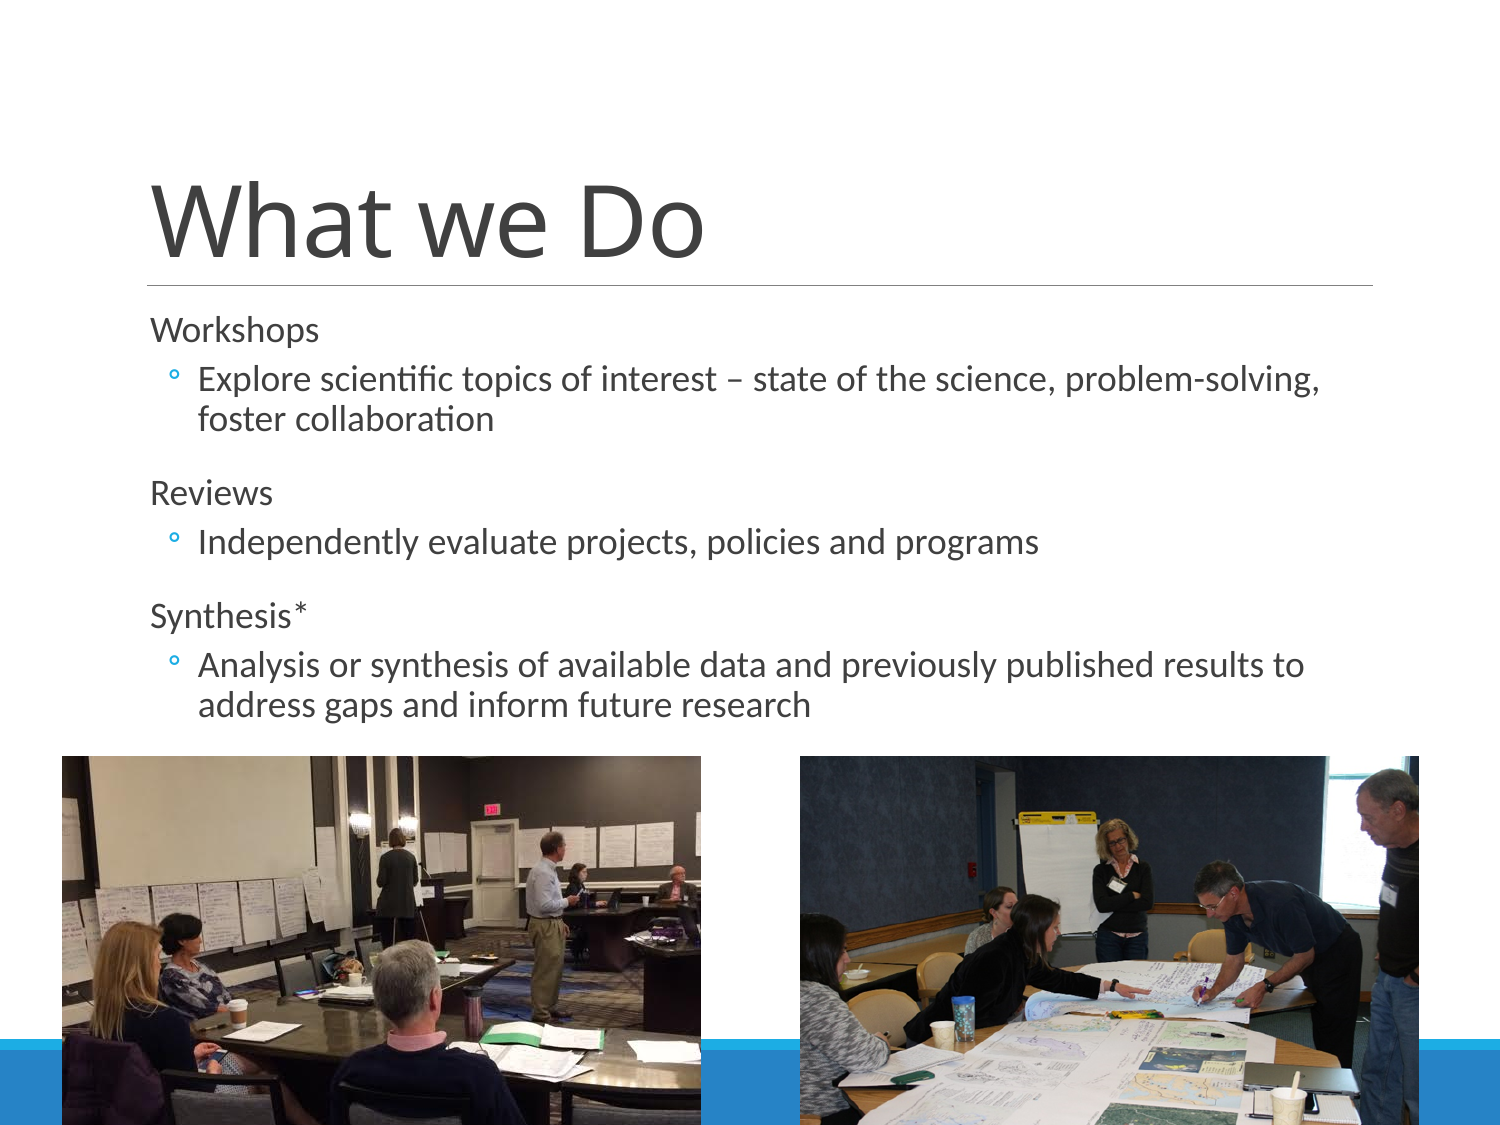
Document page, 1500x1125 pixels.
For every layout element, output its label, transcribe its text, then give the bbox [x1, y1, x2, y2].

title What we Do [135, 47, 1373, 285]
list Workshops Explore scientific topics of interest – state of the science, problem-solving, foster collaboration Reviews Independently evaluate projects, policies and programs Synthesis* Analysis or synthesis of available data and previously published results to address gaps and inform future research [135, 302, 1373, 963]
picture [61, 756, 702, 1125]
picture [799, 756, 1420, 1125]
